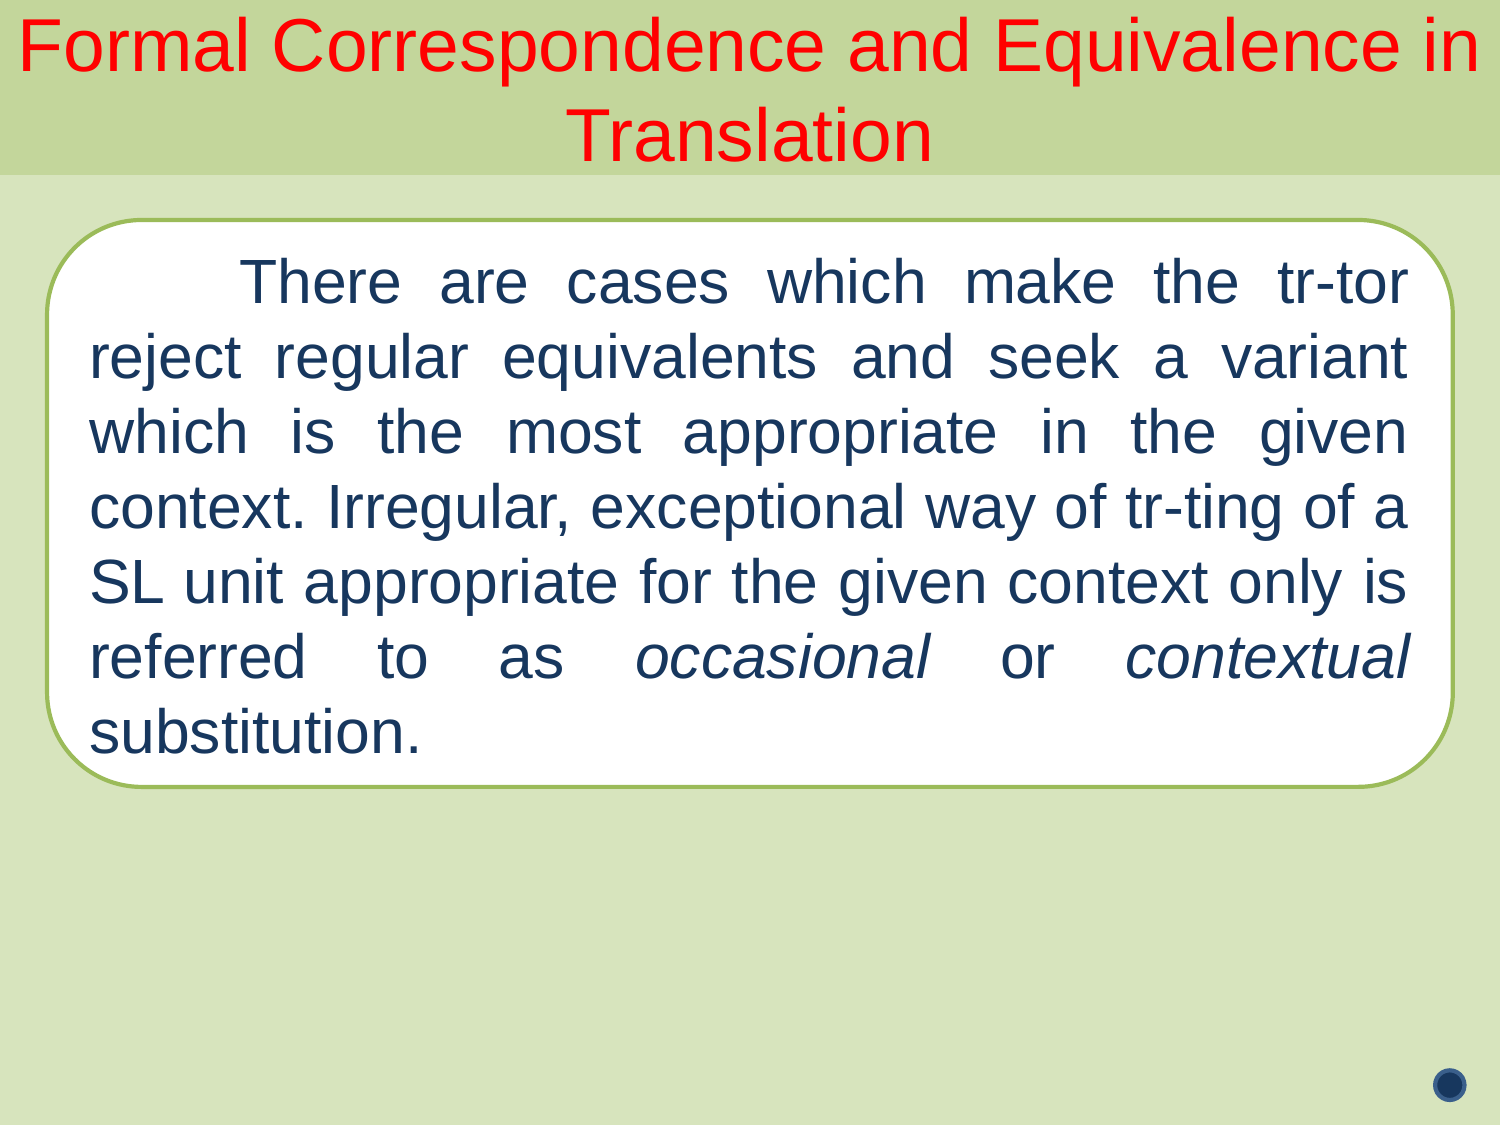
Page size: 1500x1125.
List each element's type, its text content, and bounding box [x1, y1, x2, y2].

text_box Formal Correspondence and Equivalence in Translation [0, 0, 1500, 175]
text_box There are cases which make the tr-tor reject regular equivalents and seek a variant which is the most appropriate in the given context. Irregular, exceptional way of tr-ting of a SL unit appropriate for the given context only is referred to as occasional or contextual substitution. [44, 217, 1455, 790]
text_box [1433, 1068, 1467, 1103]
